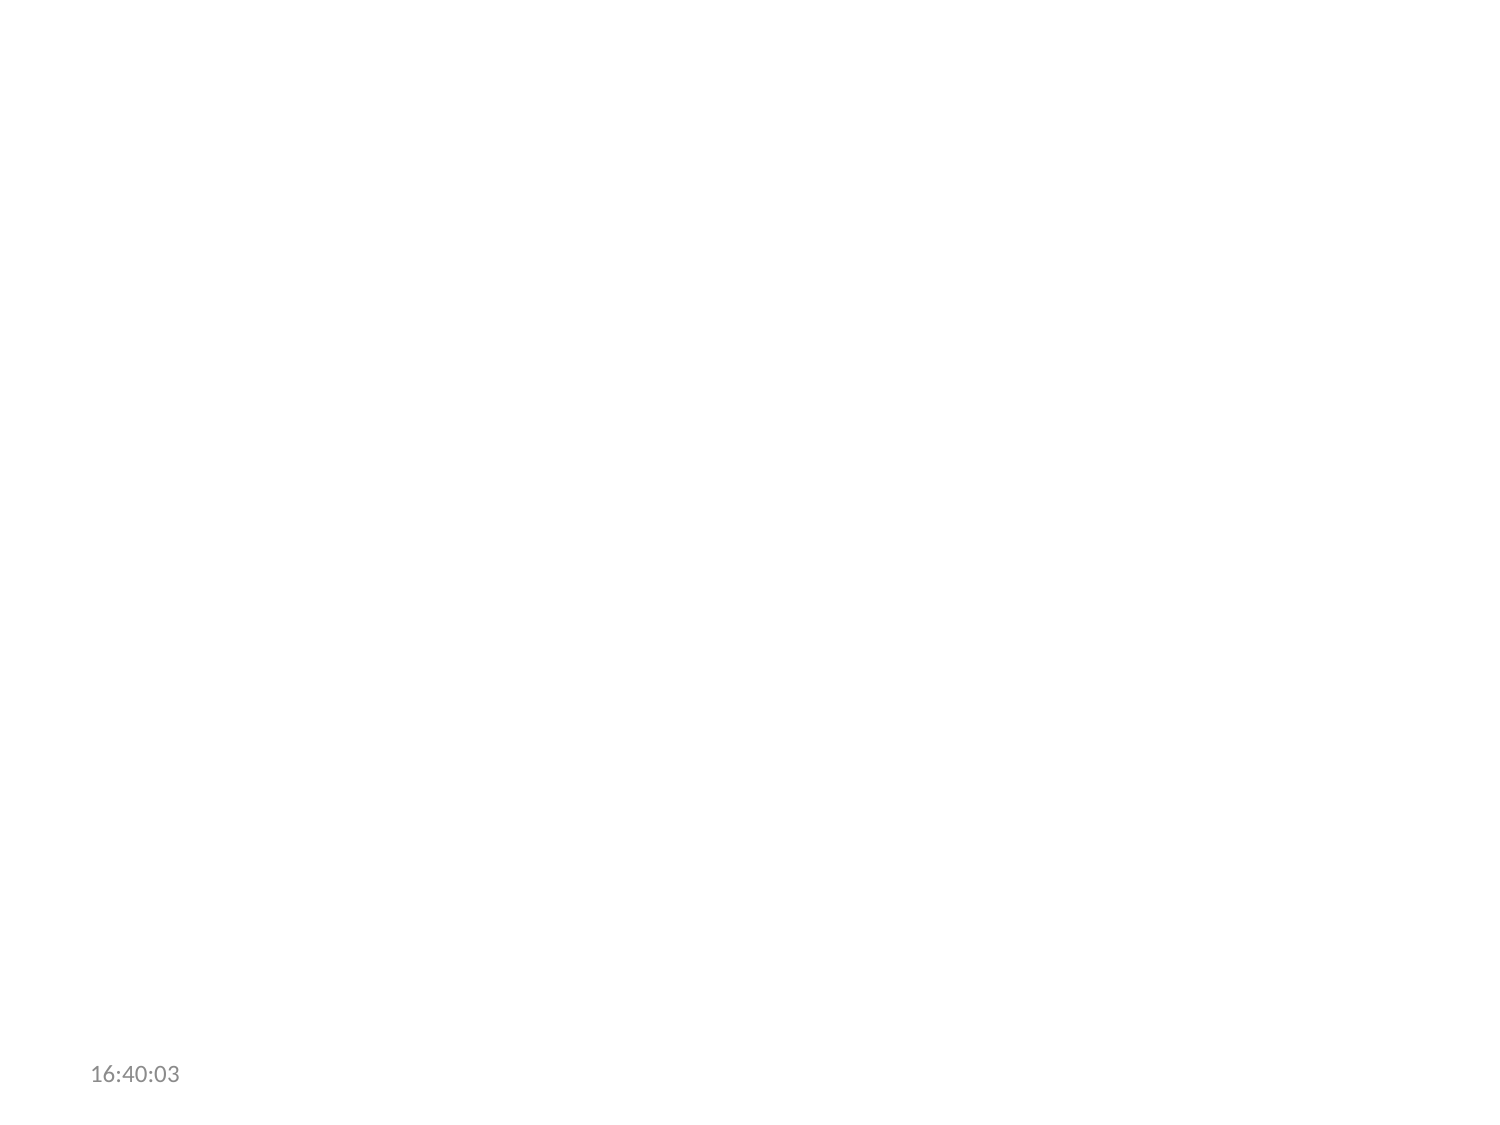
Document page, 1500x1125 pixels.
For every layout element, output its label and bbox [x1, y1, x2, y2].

slide_number [75, 1042, 425, 1103]
